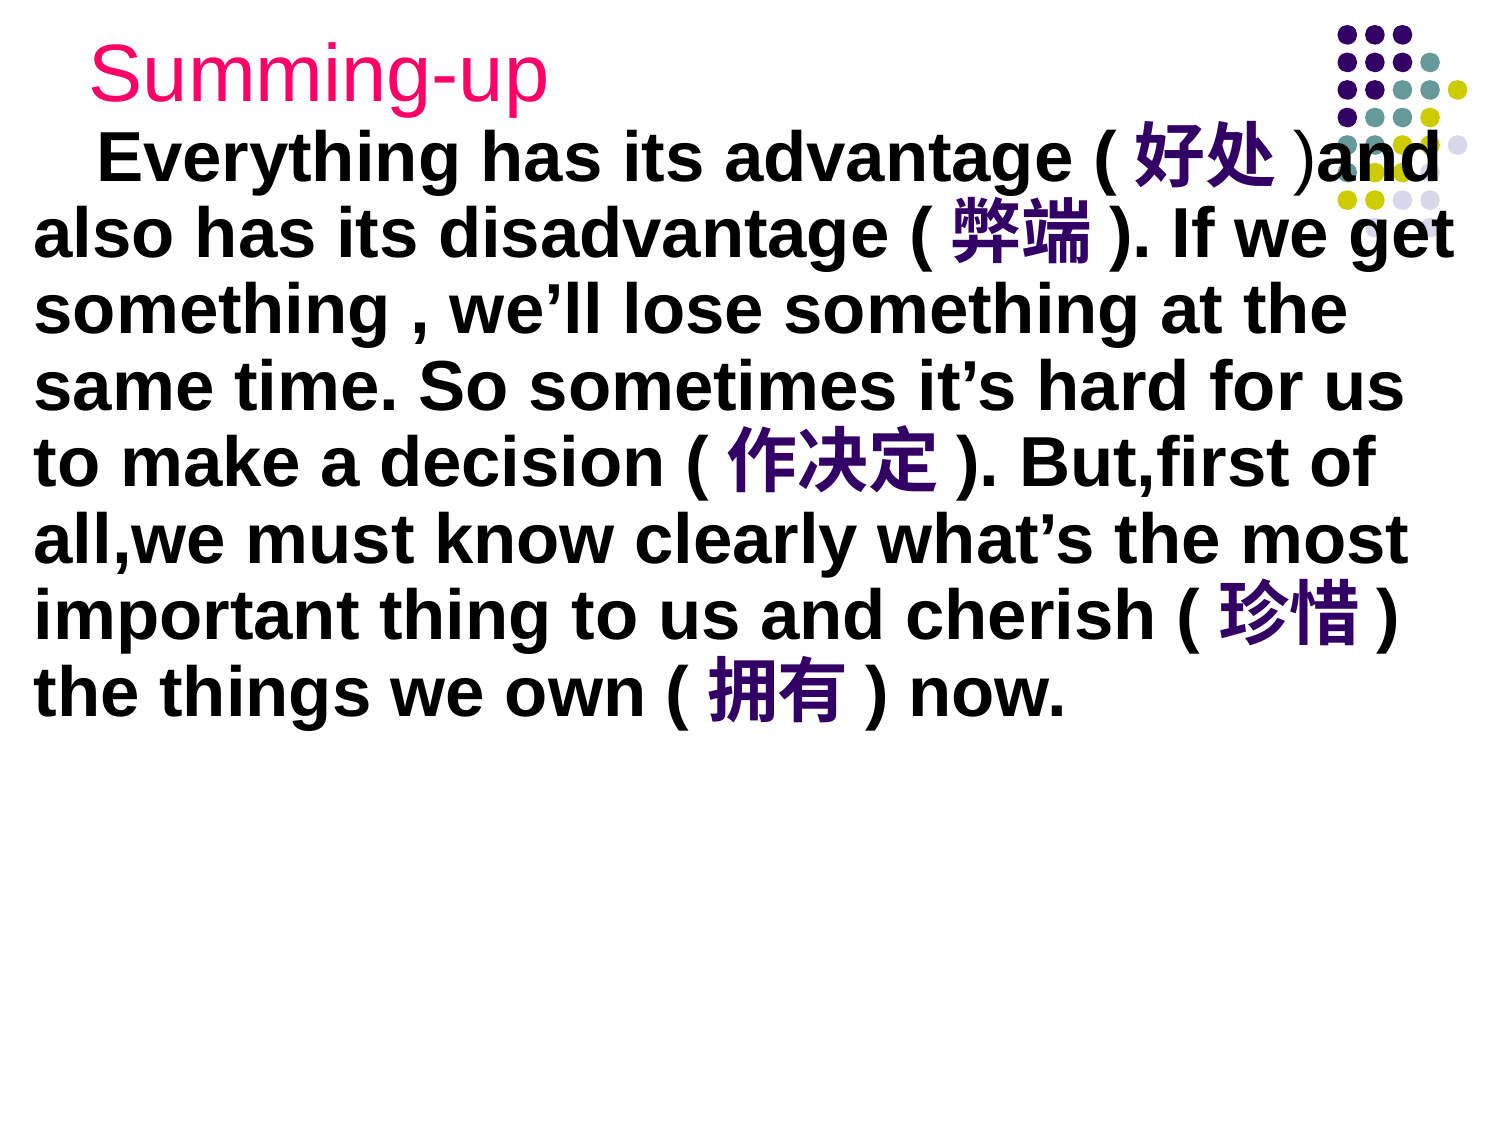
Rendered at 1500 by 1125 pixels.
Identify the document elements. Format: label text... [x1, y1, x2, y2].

list Everything has its advantage (好处)and also has its disadvantage (弊端). If we get something , we’ll lose something at the same time. So sometimes it’s hard for us to make a decision (作决定). But,first of all,we must know clearly what’s the most important thing to us and cherish (珍惜) the things we own (拥有) now. [0, 112, 1500, 1088]
title Summing-up [73, 0, 1427, 112]
